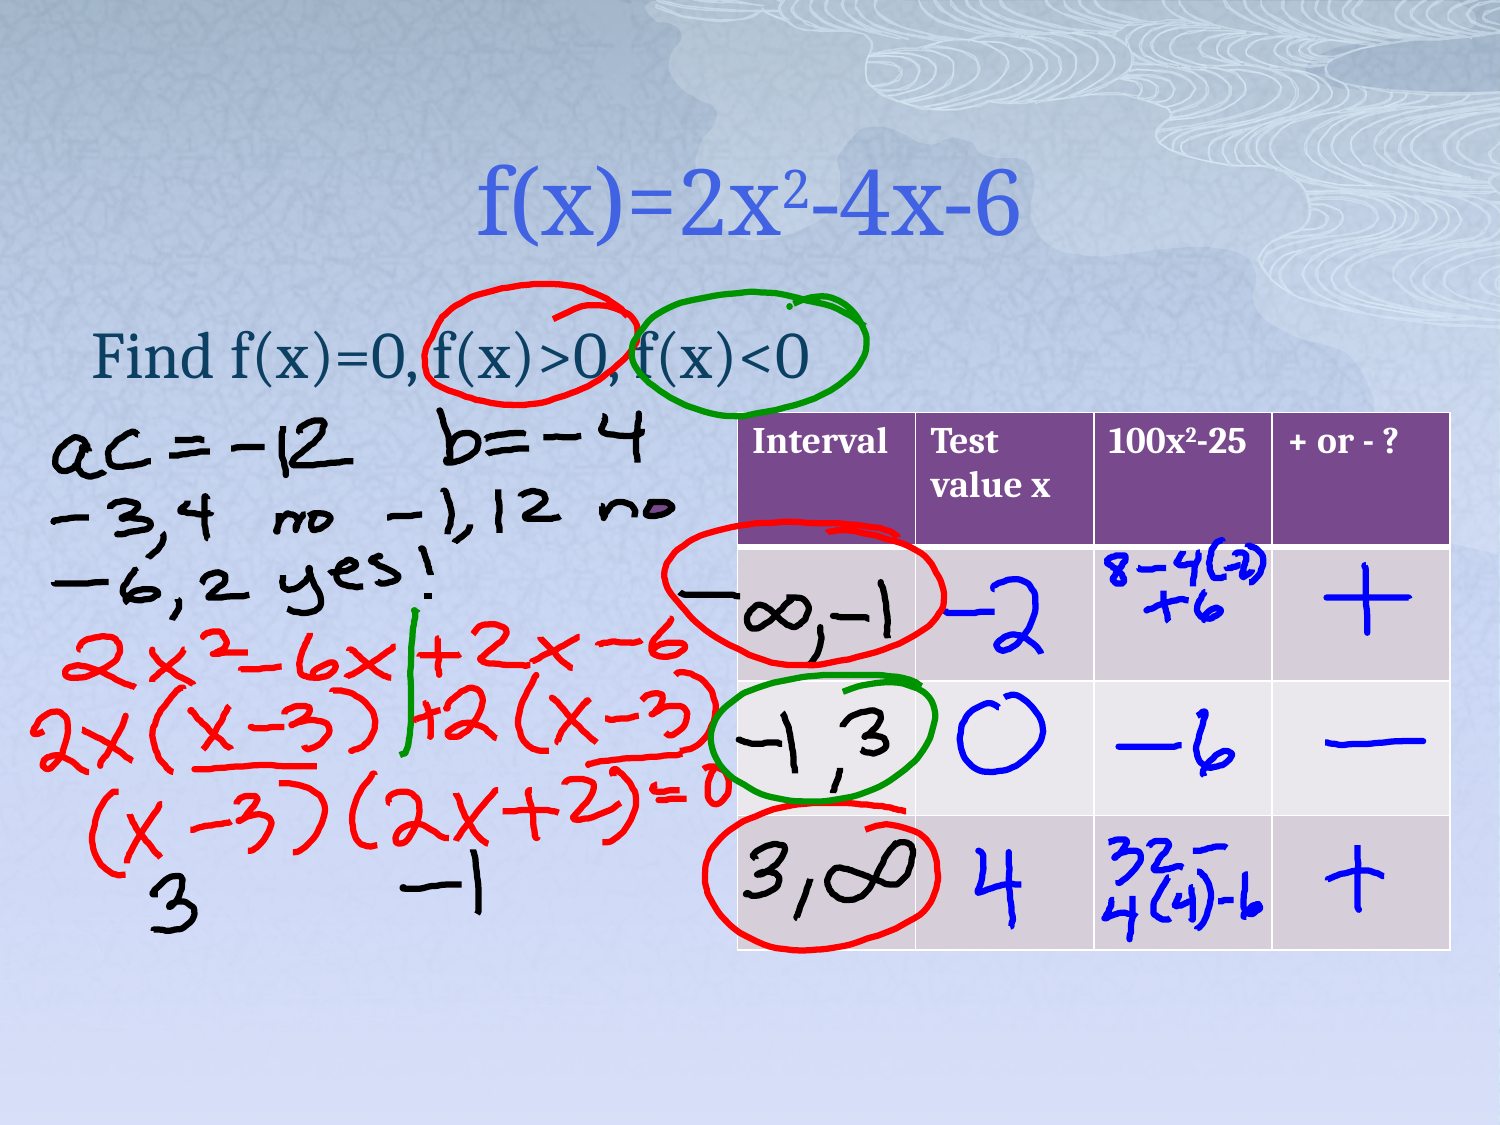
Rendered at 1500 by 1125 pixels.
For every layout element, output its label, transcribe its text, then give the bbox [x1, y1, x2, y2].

text_box [675, 671, 717, 752]
text_box [143, 835, 162, 858]
text_box [298, 632, 337, 679]
text_box [32, 711, 90, 773]
text_box [520, 490, 561, 520]
text_box [281, 426, 287, 476]
table_header Test value x [916, 413, 1093, 544]
text_box [107, 431, 151, 468]
text_box [151, 649, 169, 667]
text_box [52, 516, 89, 523]
text_box [240, 666, 282, 671]
text_box [202, 630, 248, 655]
text_box [497, 489, 501, 533]
text_box [64, 635, 136, 688]
table_header 100x2-25 [1095, 413, 1271, 544]
text_box [1103, 899, 1131, 919]
title f(x)=2x2-4x-6 [75, 105, 1425, 293]
text_box [284, 705, 330, 750]
text_box [278, 782, 326, 853]
text_box [369, 664, 392, 679]
text_box [1192, 552, 1200, 587]
text_box [348, 649, 369, 664]
table_cell [738, 682, 770, 695]
text_box [54, 436, 105, 478]
table_cell [738, 933, 773, 949]
text_box [179, 500, 203, 516]
text_box [1325, 740, 1424, 746]
table_cell [836, 920, 915, 949]
text_box [1175, 551, 1195, 566]
text_box [527, 789, 539, 839]
text_box [370, 555, 399, 585]
text_box [1108, 838, 1142, 884]
text_box [556, 699, 591, 743]
table_cell [1273, 816, 1449, 949]
text_box [597, 639, 642, 646]
text_box [1008, 851, 1014, 928]
text_box [1118, 744, 1182, 748]
text_box [455, 789, 499, 842]
text_box [1226, 564, 1241, 569]
text_box [331, 689, 376, 752]
text_box [399, 609, 419, 756]
text_box [202, 705, 230, 750]
text_box [703, 765, 730, 805]
text_box [129, 814, 142, 834]
text_box [147, 532, 164, 559]
text_box [236, 795, 273, 852]
text_box [710, 674, 936, 802]
text_box [641, 692, 678, 736]
text_box [423, 283, 638, 406]
table_cell [1095, 682, 1271, 815]
text_box [442, 490, 453, 535]
text_box [308, 512, 332, 531]
text_box [470, 821, 489, 845]
table_cell [1095, 550, 1271, 680]
text_box [472, 849, 480, 915]
text_box [502, 809, 531, 813]
text_box [1196, 871, 1212, 930]
text_box [291, 419, 354, 466]
text_box [415, 709, 441, 721]
text_box [650, 618, 686, 658]
table_cell [738, 637, 915, 680]
text_box [111, 746, 133, 762]
text_box [1192, 846, 1227, 852]
text_box [171, 599, 180, 621]
text_box [351, 772, 378, 847]
text_box [99, 715, 127, 767]
text_box [1247, 545, 1264, 583]
text_box [1195, 711, 1233, 777]
text_box [992, 578, 1042, 654]
text_box [151, 649, 185, 682]
text_box [553, 651, 573, 669]
table_cell [881, 816, 915, 830]
text_box [167, 666, 194, 685]
text_box [109, 500, 152, 535]
text_box [1174, 892, 1192, 907]
text_box [605, 715, 639, 721]
text_box [151, 687, 184, 773]
text_box [193, 764, 317, 770]
list Find f(x)=0, f(x)>0, f(x)<0 [76, 304, 1430, 1032]
text_box [190, 820, 232, 831]
text_box [1153, 876, 1171, 921]
table_cell [916, 682, 1093, 815]
text_box [563, 778, 609, 821]
table_header + or - ? [1273, 413, 1449, 544]
text_box [1356, 845, 1360, 911]
table_cell [1095, 816, 1271, 949]
text_box [388, 791, 449, 845]
text_box [126, 803, 163, 864]
text_box [1327, 870, 1357, 881]
text_box [1190, 886, 1194, 921]
text_box [82, 729, 111, 747]
text_box [329, 559, 364, 588]
table_header Interval [738, 413, 915, 544]
text_box [275, 512, 306, 532]
text_box [1164, 607, 1170, 622]
text_box [1196, 591, 1222, 621]
table_cell [738, 816, 752, 823]
table_cell [850, 683, 908, 691]
text_box [587, 753, 683, 766]
text_box [663, 521, 945, 666]
text_box [420, 547, 432, 576]
text_box [190, 709, 213, 734]
text_box [635, 412, 640, 463]
text_box [1145, 598, 1189, 612]
table_cell [738, 783, 808, 815]
text_box [428, 715, 432, 739]
text_box [644, 500, 674, 518]
text_box [402, 884, 462, 890]
text_box [977, 850, 1008, 894]
text_box [575, 721, 598, 743]
text_box [1148, 840, 1184, 871]
table_cell [1273, 550, 1449, 680]
text_box [1106, 554, 1126, 584]
text_box [486, 448, 530, 455]
text_box [1010, 875, 1022, 886]
text_box [91, 791, 126, 876]
text_box [1162, 590, 1166, 602]
text_box [517, 674, 549, 752]
text_box [472, 623, 531, 667]
table_cell [1273, 682, 1449, 815]
text_box [445, 687, 497, 739]
text_box [438, 410, 479, 464]
text_box [1129, 895, 1133, 940]
text_box [602, 768, 637, 843]
text_box [1208, 539, 1227, 579]
text_box [651, 784, 680, 793]
text_box [704, 802, 939, 951]
table_cell [916, 550, 1093, 680]
text_box [631, 291, 868, 417]
text_box [201, 571, 250, 599]
text_box [203, 495, 209, 539]
text_box [1243, 874, 1261, 918]
table_cell [916, 816, 1093, 949]
text_box [281, 567, 322, 614]
text_box [485, 432, 524, 440]
text_box [1234, 552, 1248, 578]
text_box [600, 501, 636, 519]
text_box [535, 809, 559, 814]
text_box [169, 450, 210, 457]
text_box [1359, 869, 1385, 878]
text_box [455, 793, 472, 822]
text_box [959, 694, 1044, 773]
table_cell [831, 763, 915, 815]
text_box [454, 524, 471, 543]
text_box [122, 569, 159, 604]
text_box [151, 875, 195, 932]
text_box [600, 415, 636, 437]
